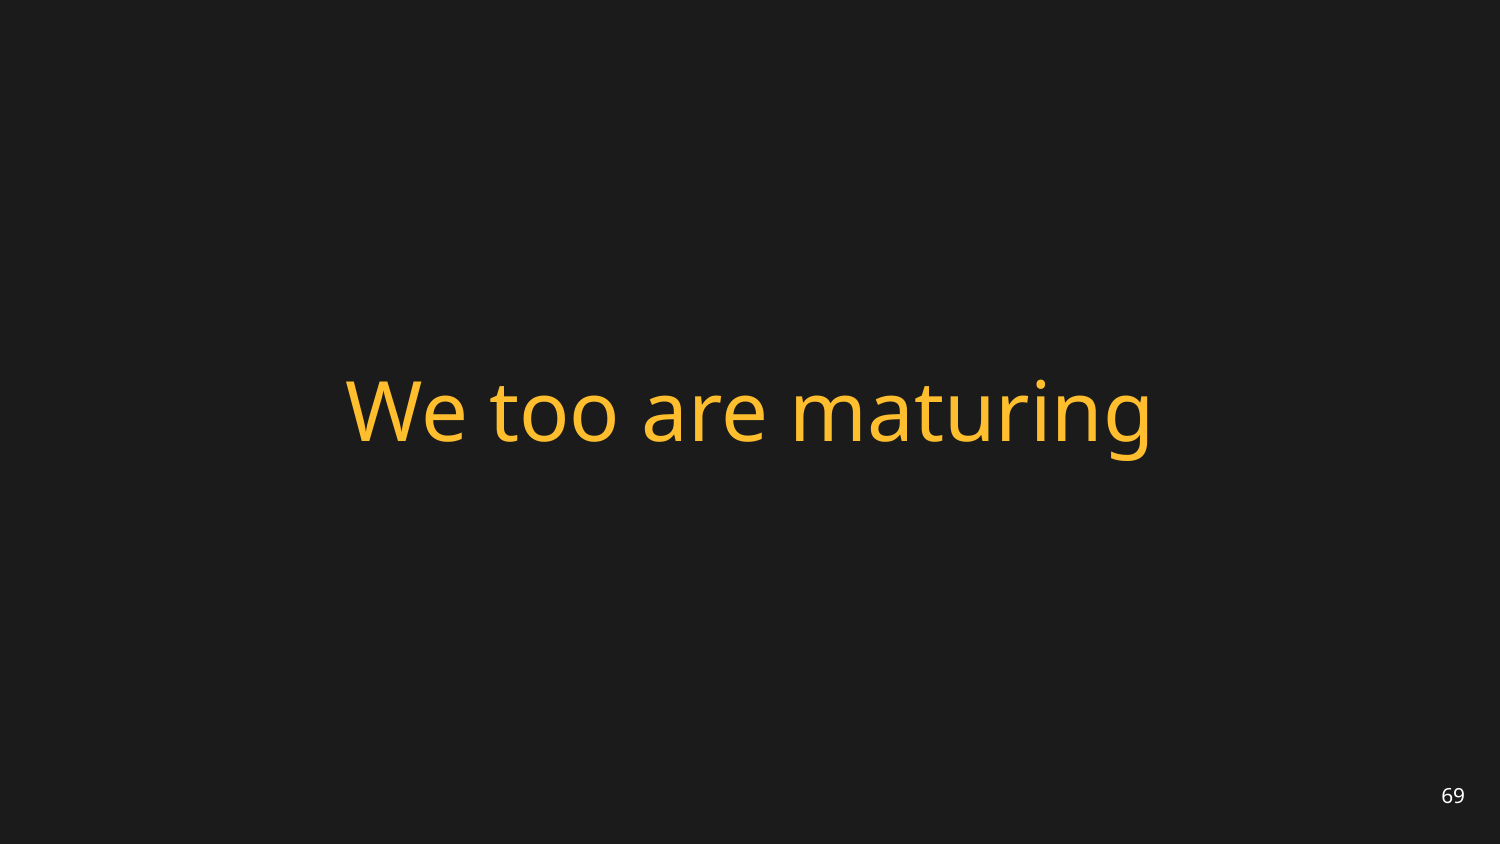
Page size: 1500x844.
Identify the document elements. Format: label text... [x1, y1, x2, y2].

title We too are maturing [51, 72, 1449, 753]
slide_number 69 [1389, 764, 1480, 830]
